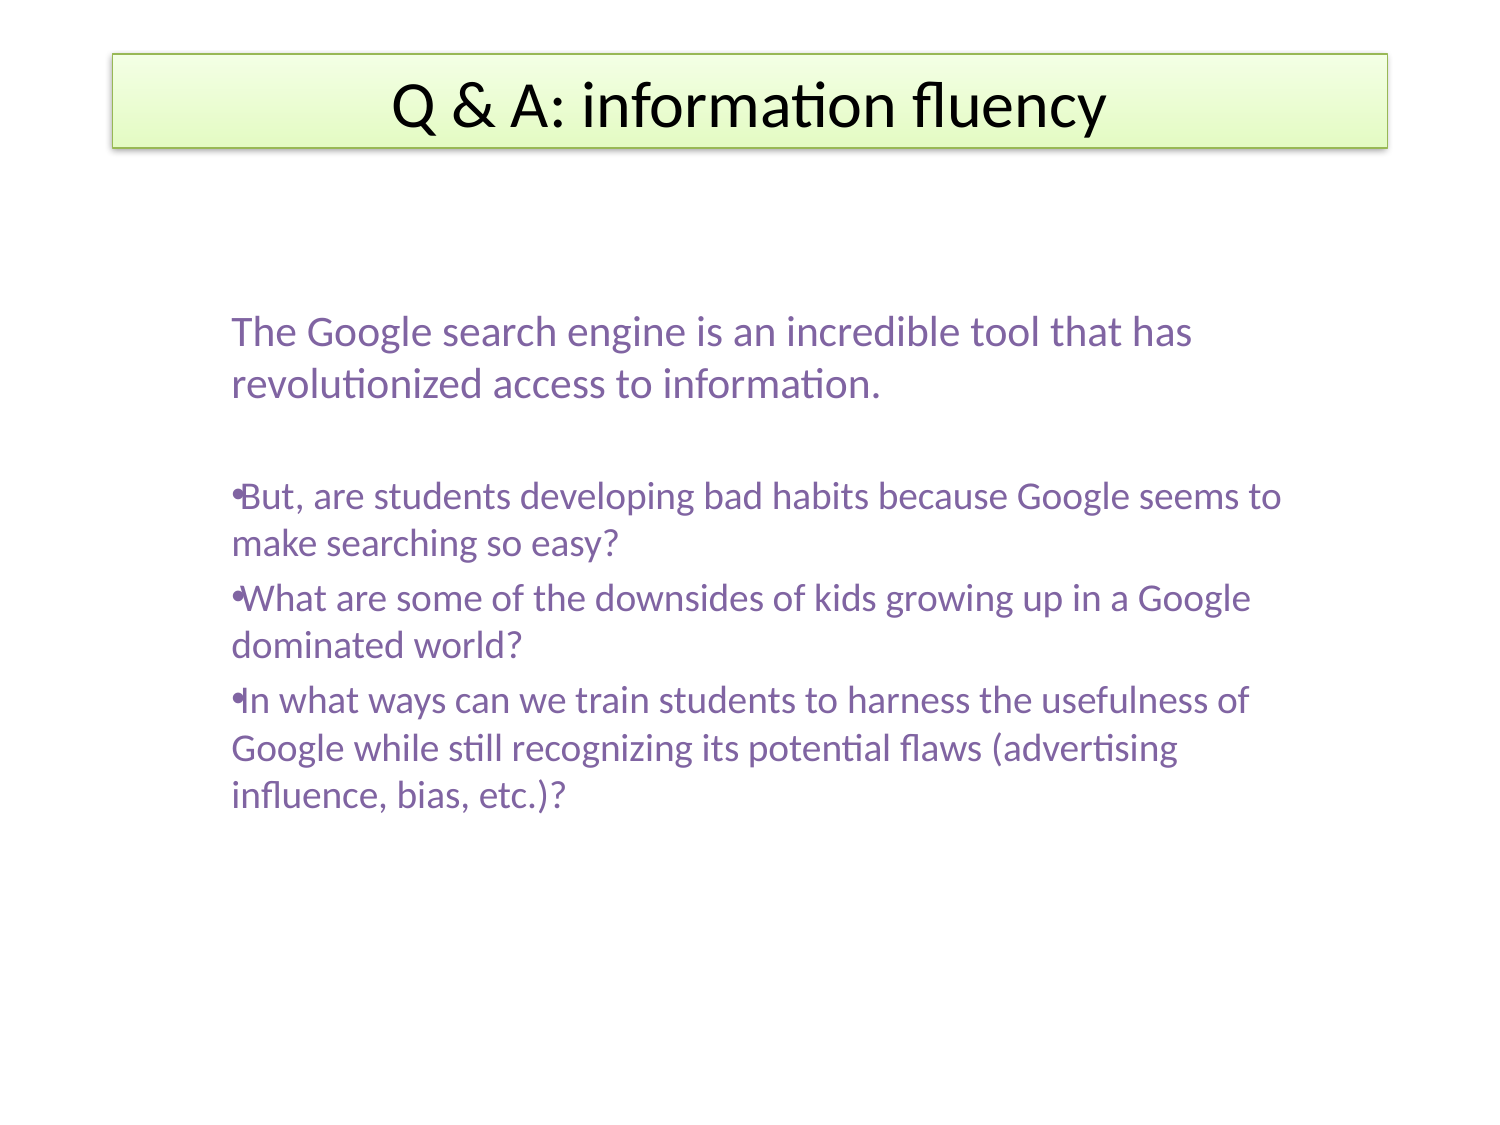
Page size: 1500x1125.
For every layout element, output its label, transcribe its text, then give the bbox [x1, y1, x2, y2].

text_box Q & A: information fluency [112, 53, 1388, 149]
subtitle The Google search engine is an incredible tool that has revolutionized access to information. But, are students developing bad habits because Google seems to make searching so easy? What are some of the downsides of kids growing up in a Google dominated world? In what ways can we train students to harness the usefulness of Google while still recognizing its potential flaws (advertising influence, bias, etc.)? [216, 295, 1299, 882]
